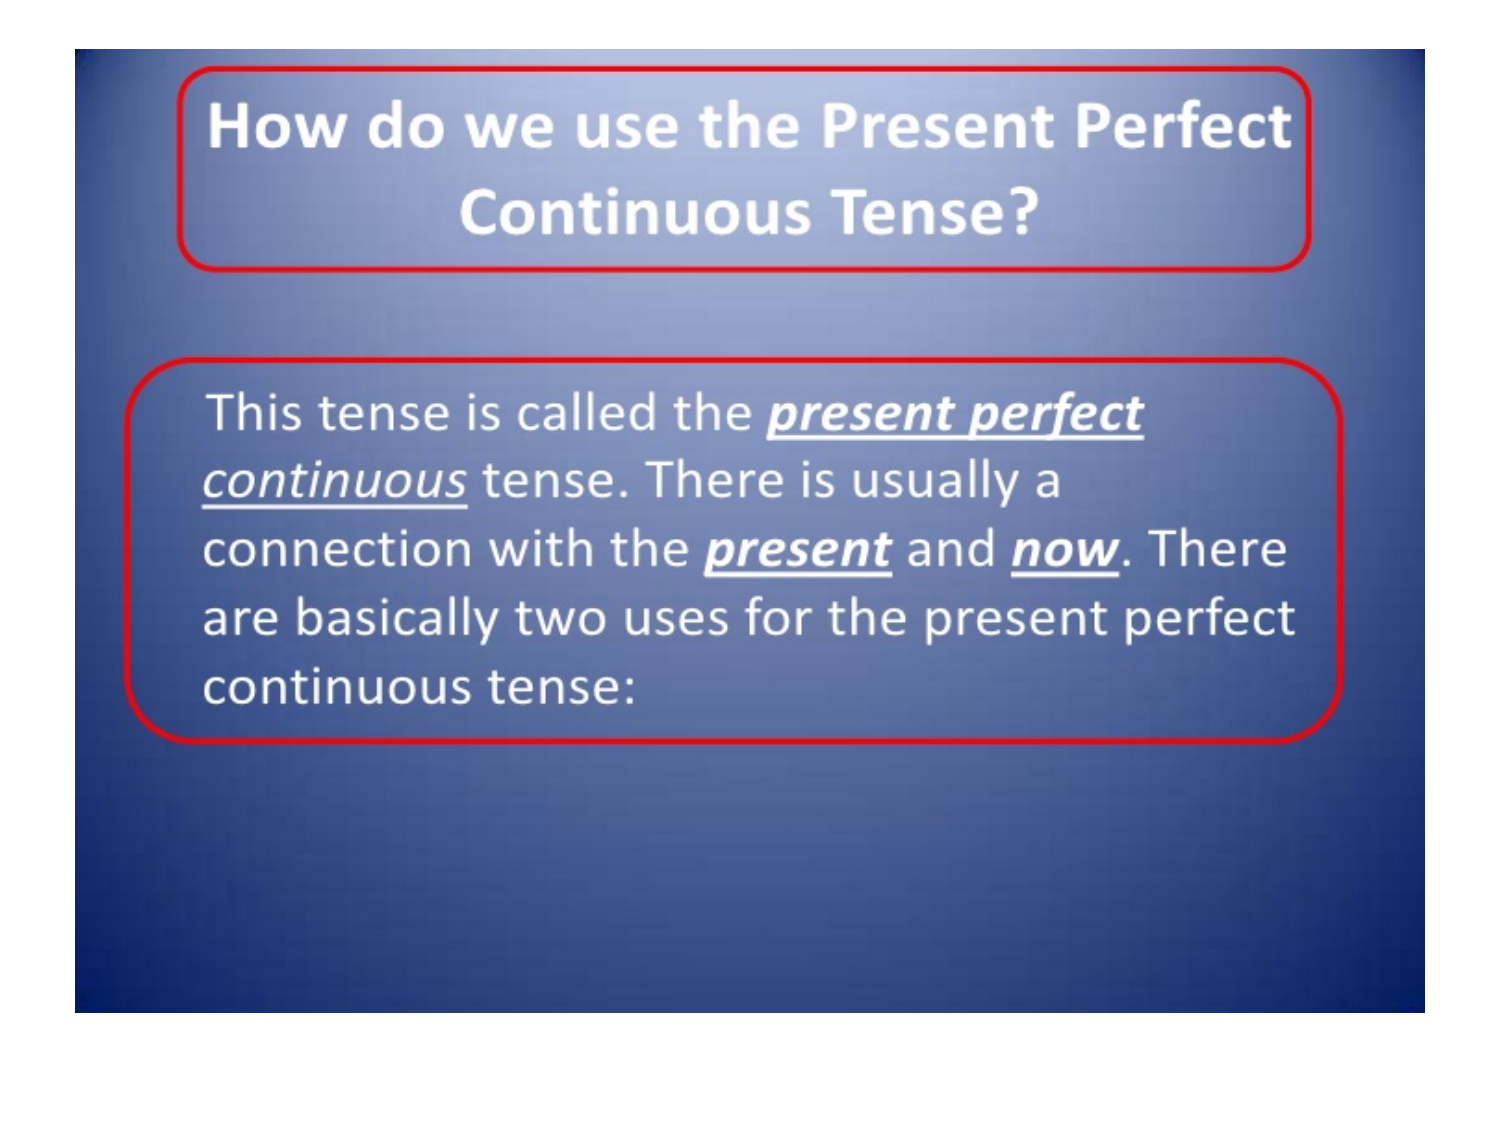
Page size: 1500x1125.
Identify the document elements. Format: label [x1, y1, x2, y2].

picture [74, 49, 1426, 1013]
